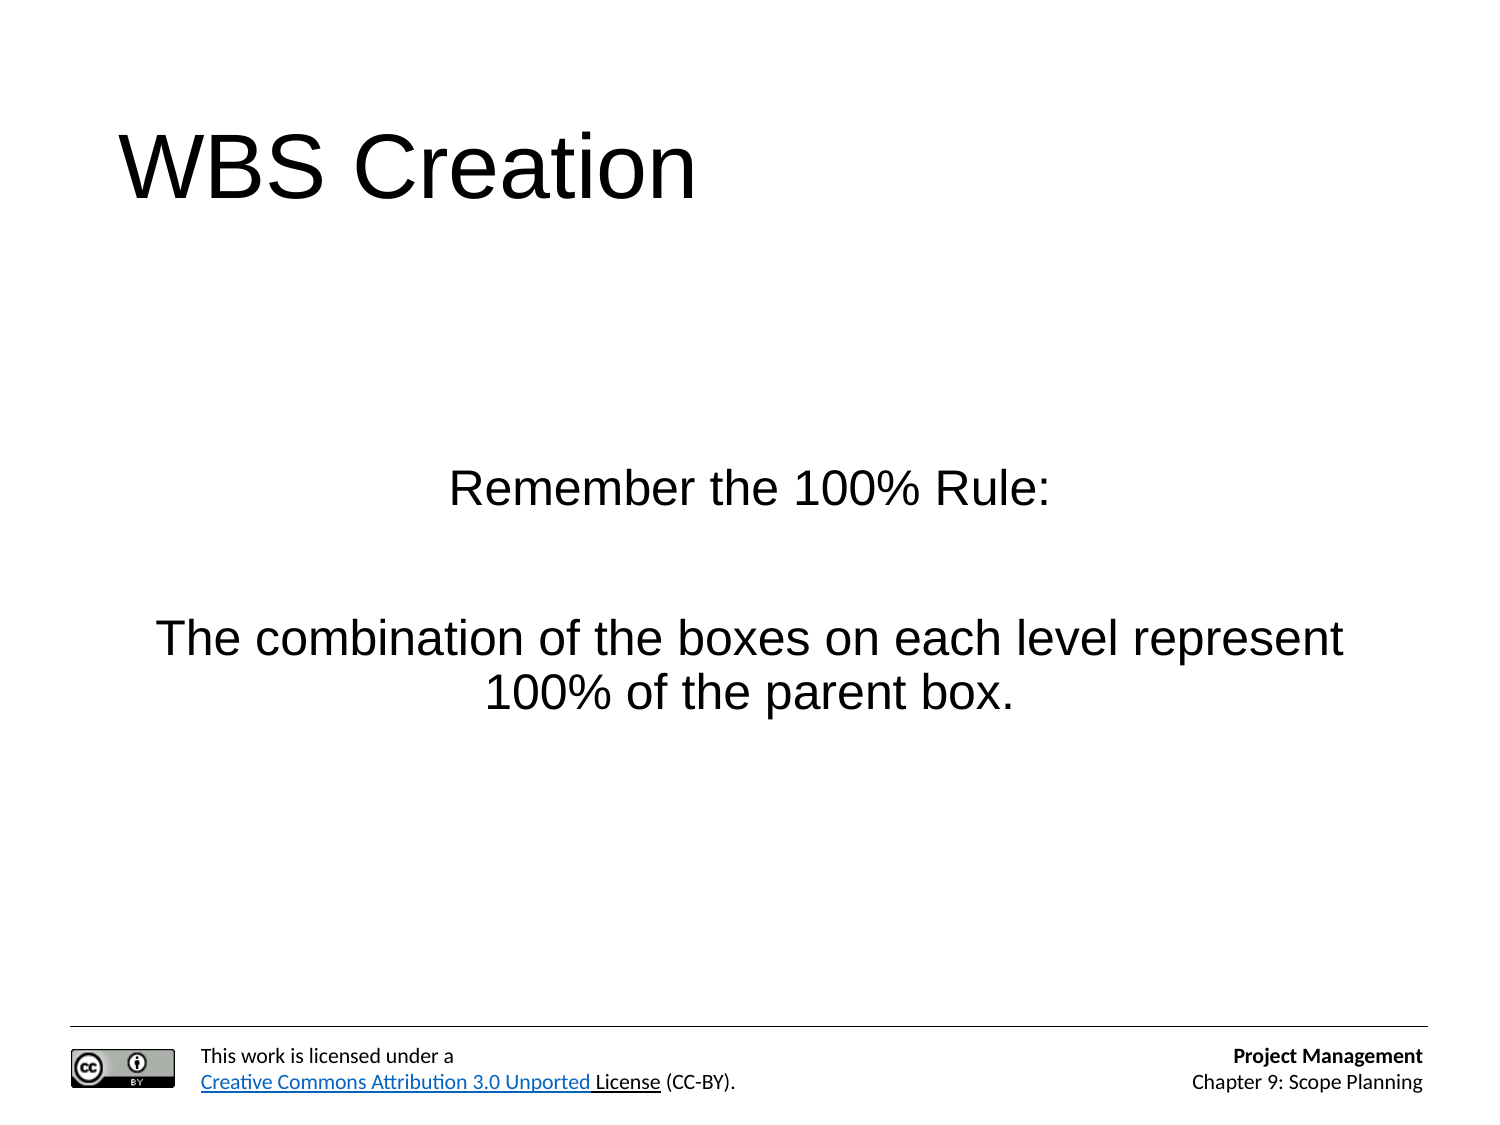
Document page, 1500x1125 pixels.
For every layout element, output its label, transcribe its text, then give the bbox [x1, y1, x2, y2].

picture [71, 1049, 175, 1088]
list Remember the 100% Rule: The combination of the boxes on each level represent 100% of the parent box. [103, 299, 1397, 1014]
title WBS Creation [103, 59, 1397, 278]
